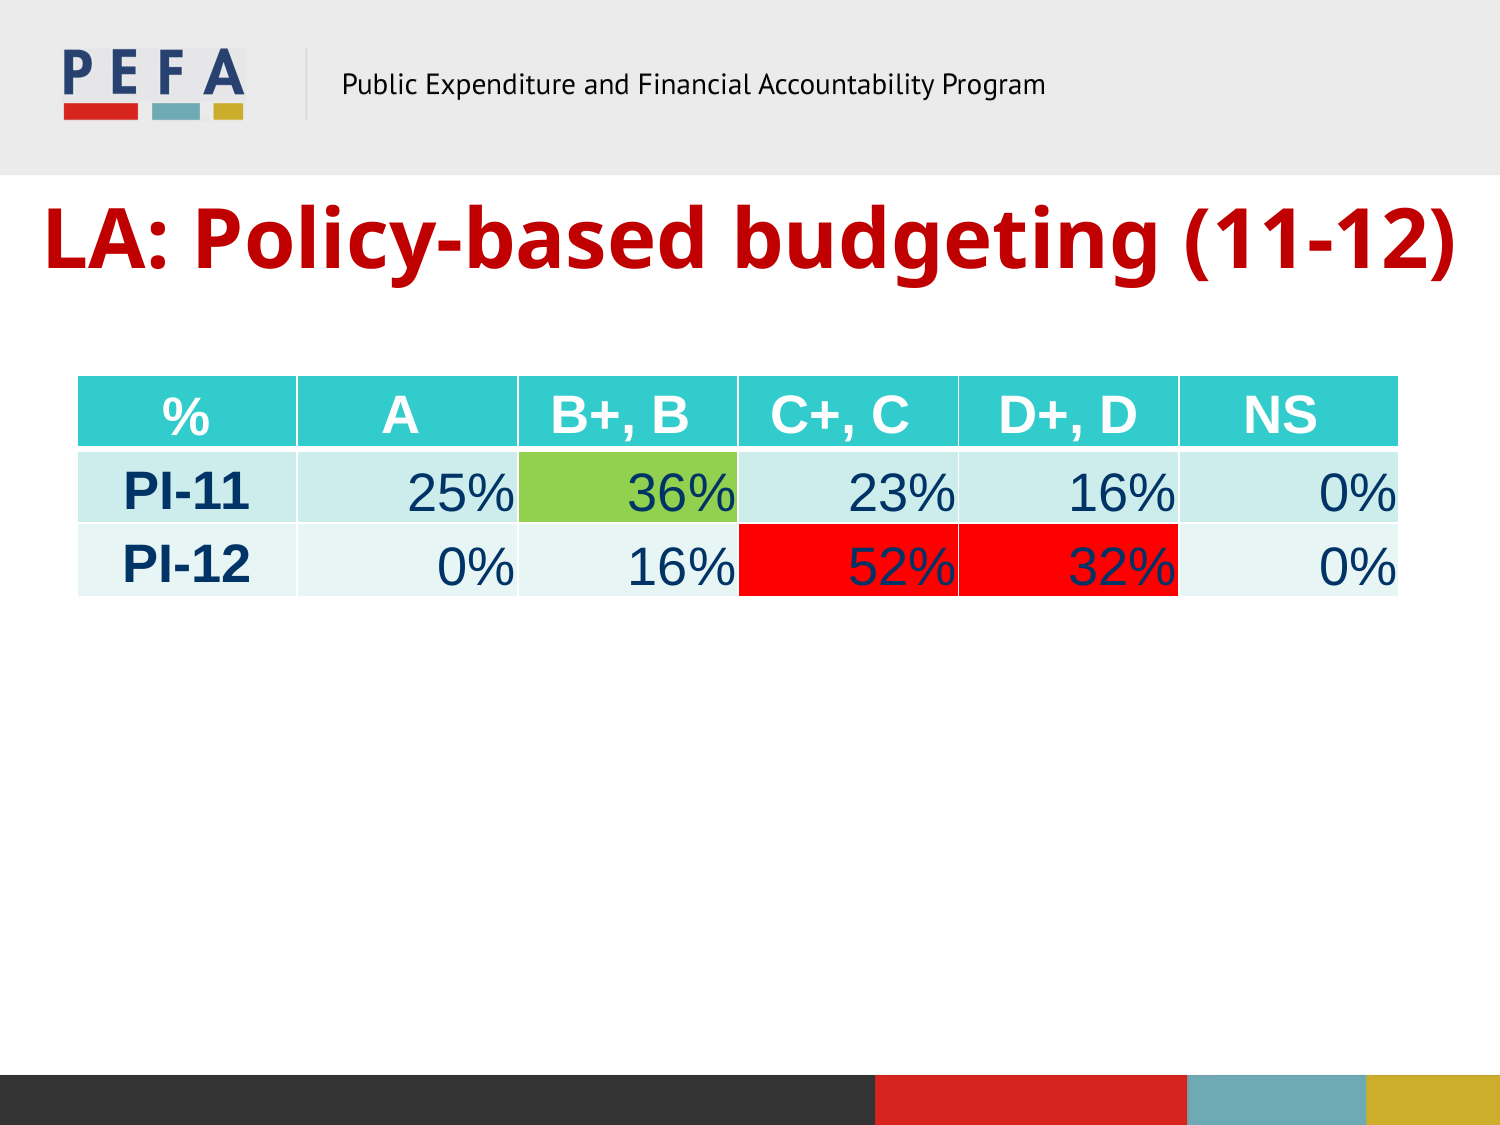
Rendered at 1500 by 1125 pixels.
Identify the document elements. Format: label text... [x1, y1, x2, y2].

table_header NS [1180, 376, 1398, 446]
table_header % [78, 376, 296, 446]
table_cell 16% [519, 524, 737, 596]
table_cell 0% [1180, 524, 1398, 596]
table_cell PI-12 [78, 524, 296, 596]
table_cell PI-11 [78, 452, 296, 522]
table_cell 32% [959, 524, 1178, 596]
table_cell 23% [739, 452, 958, 522]
table_cell 25% [298, 452, 517, 522]
table_header C+, C [739, 376, 958, 446]
table_cell 16% [959, 452, 1178, 522]
table_cell 0% [1180, 452, 1398, 522]
table_header A [298, 376, 517, 446]
picture [0, 0, 1500, 172]
table_cell 36% [519, 452, 737, 522]
table_cell 52% [739, 524, 958, 596]
picture [0, 295, 1500, 1125]
table_cell 0% [298, 524, 517, 596]
table_header D+, D [959, 376, 1178, 446]
table_header B+, B [519, 376, 737, 446]
title LA: Policy-based budgeting (11-12) [0, 172, 1500, 295]
